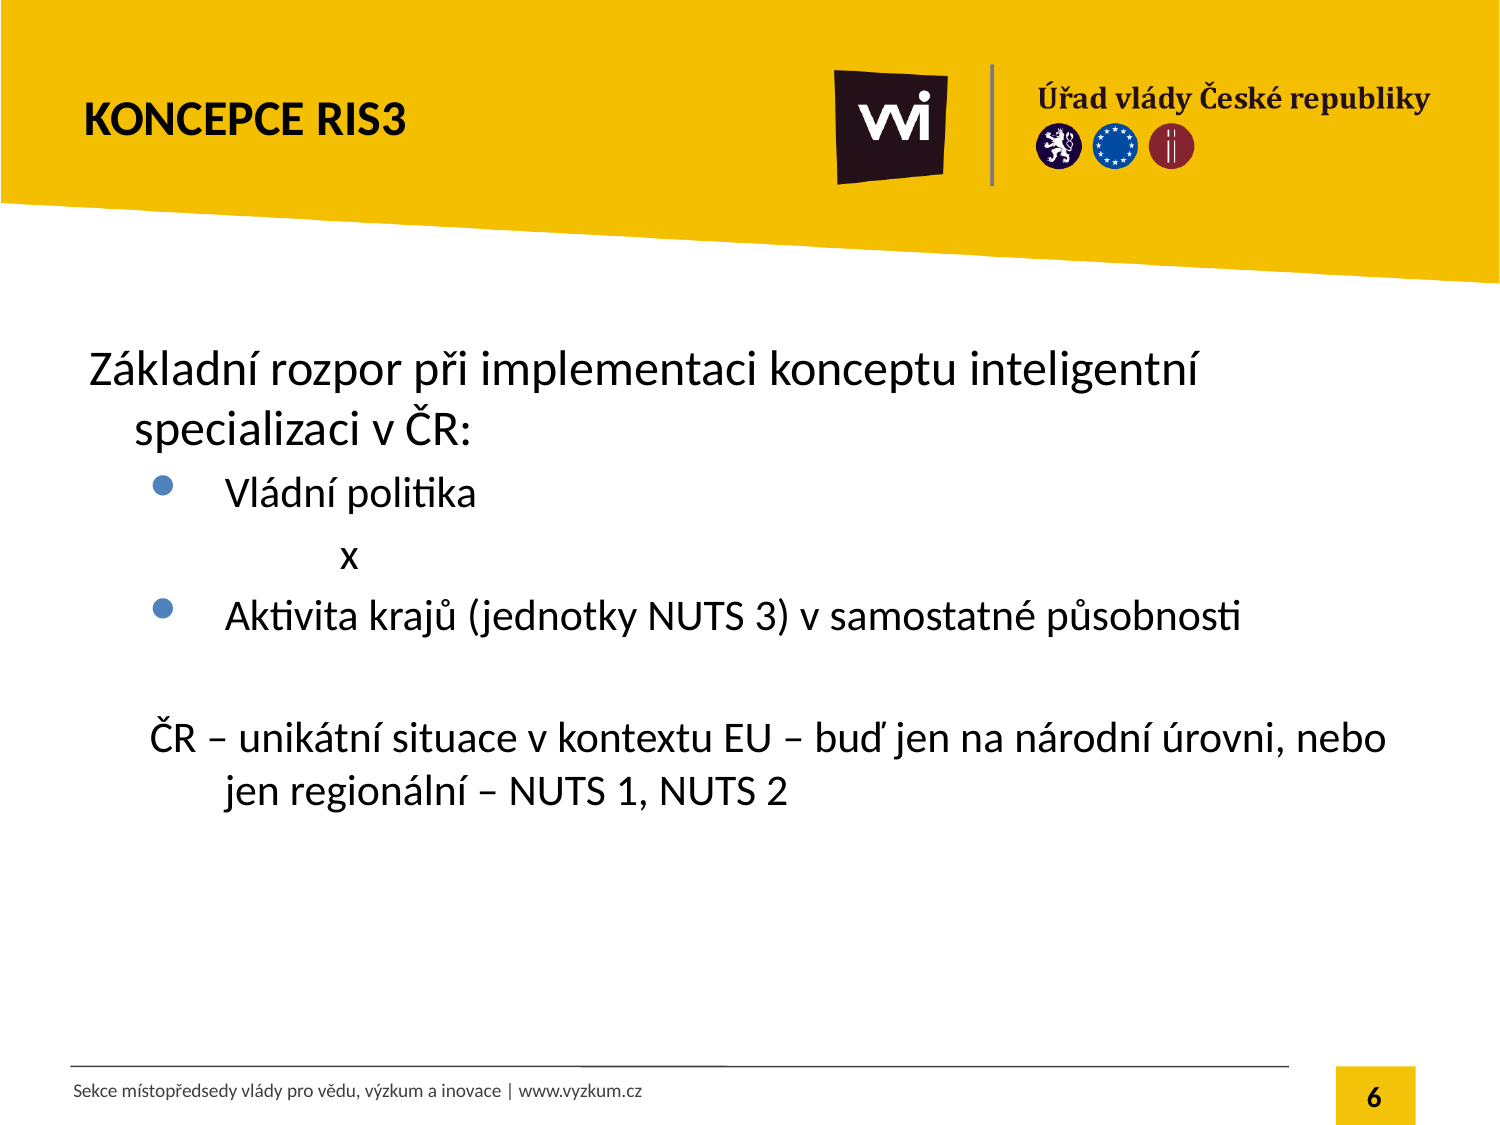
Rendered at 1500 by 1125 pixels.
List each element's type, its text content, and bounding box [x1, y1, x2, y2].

list Základní rozpor při implementaci konceptu inteligentní specializaci v ČR: Vládní politika x Aktivita krajů (jednotky NUTS 3) v samostatné působnosti ČR – unikátní situace v kontextu EU – buď jen na národní úrovni, nebo jen regionální – NUTS 1, NUTS 2 [75, 328, 1418, 985]
slide_number 6 [1324, 1066, 1425, 1125]
title Koncepce RIS3 [70, 70, 727, 153]
picture [0, 0, 1500, 284]
